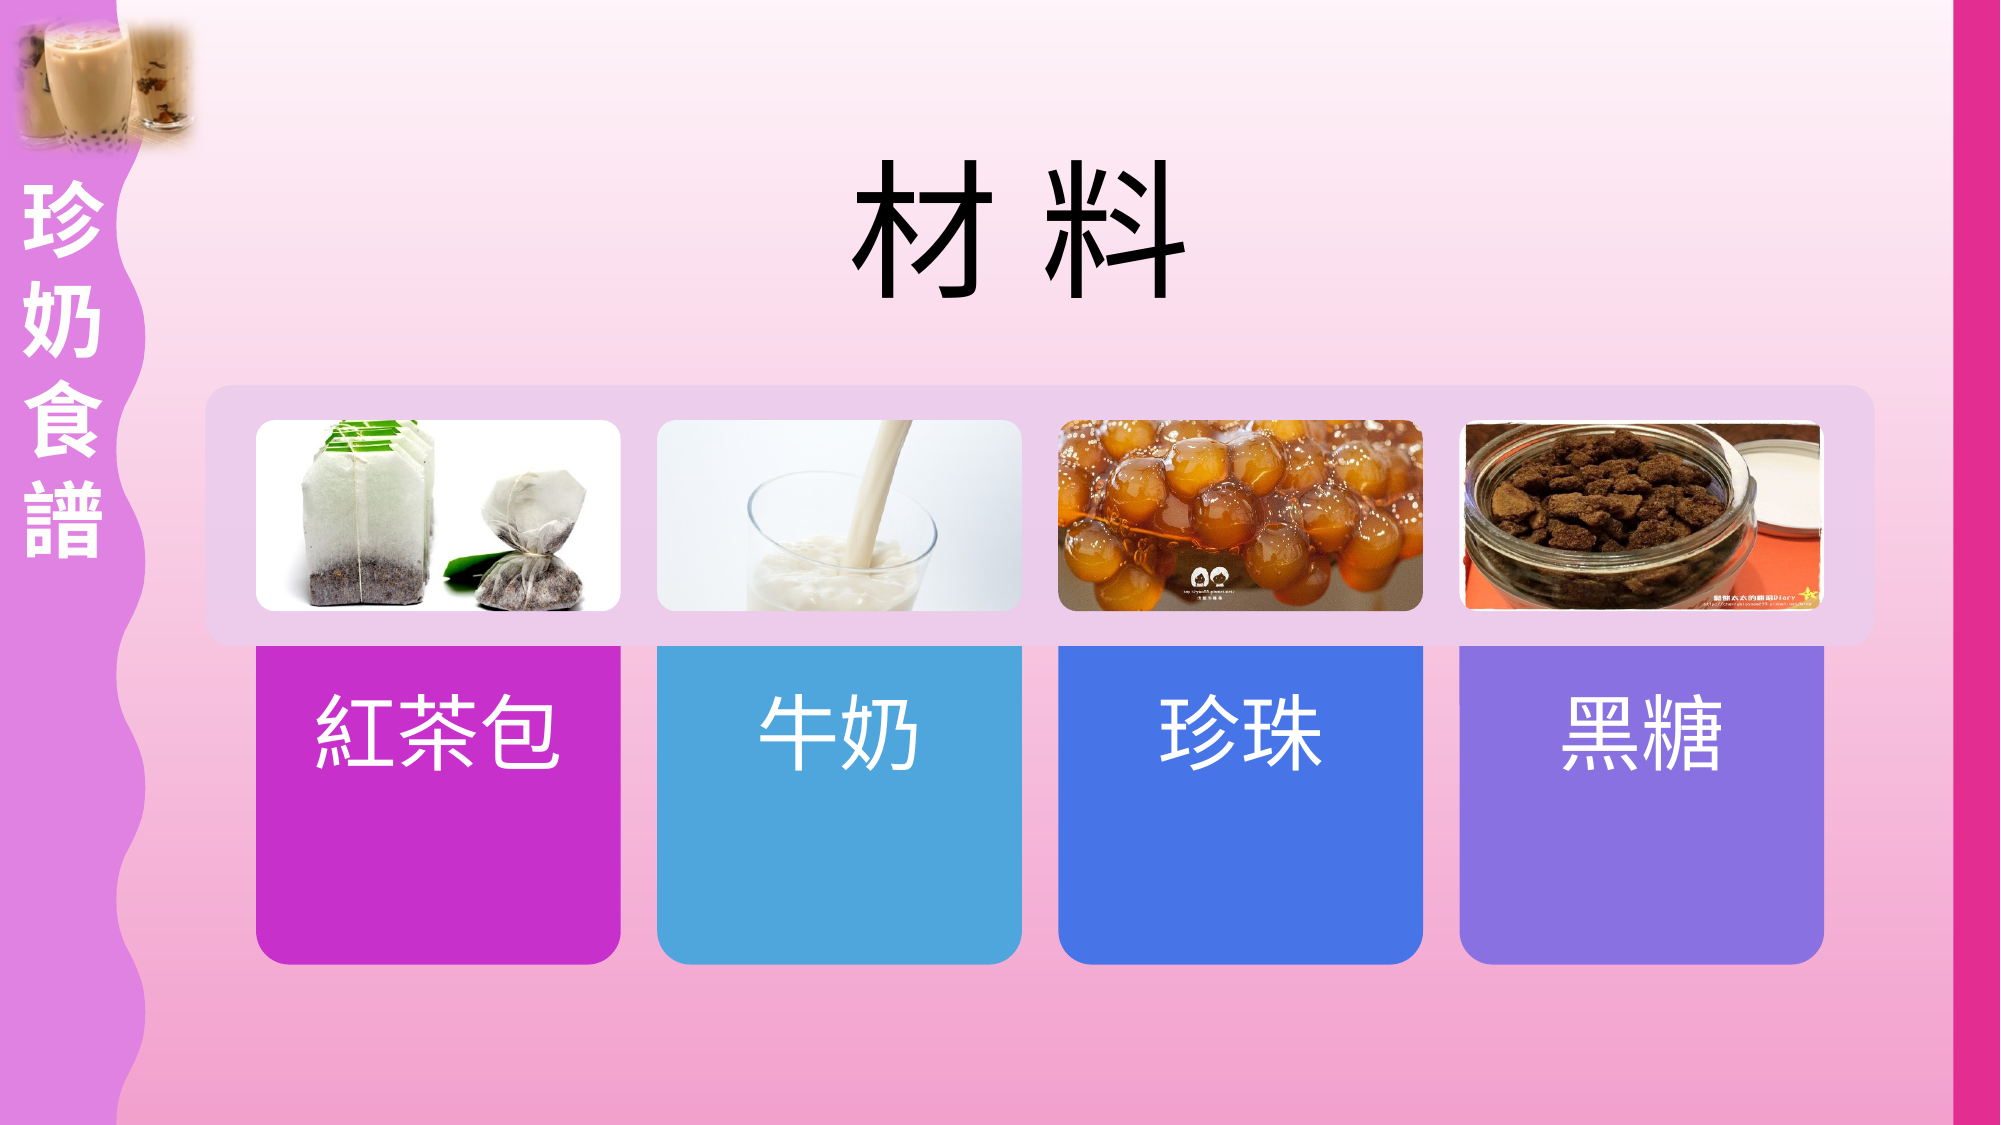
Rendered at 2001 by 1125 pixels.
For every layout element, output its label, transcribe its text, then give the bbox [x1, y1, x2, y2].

title 材 料 [184, 149, 1855, 307]
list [205, 385, 1875, 965]
picture [36, 41, 176, 132]
